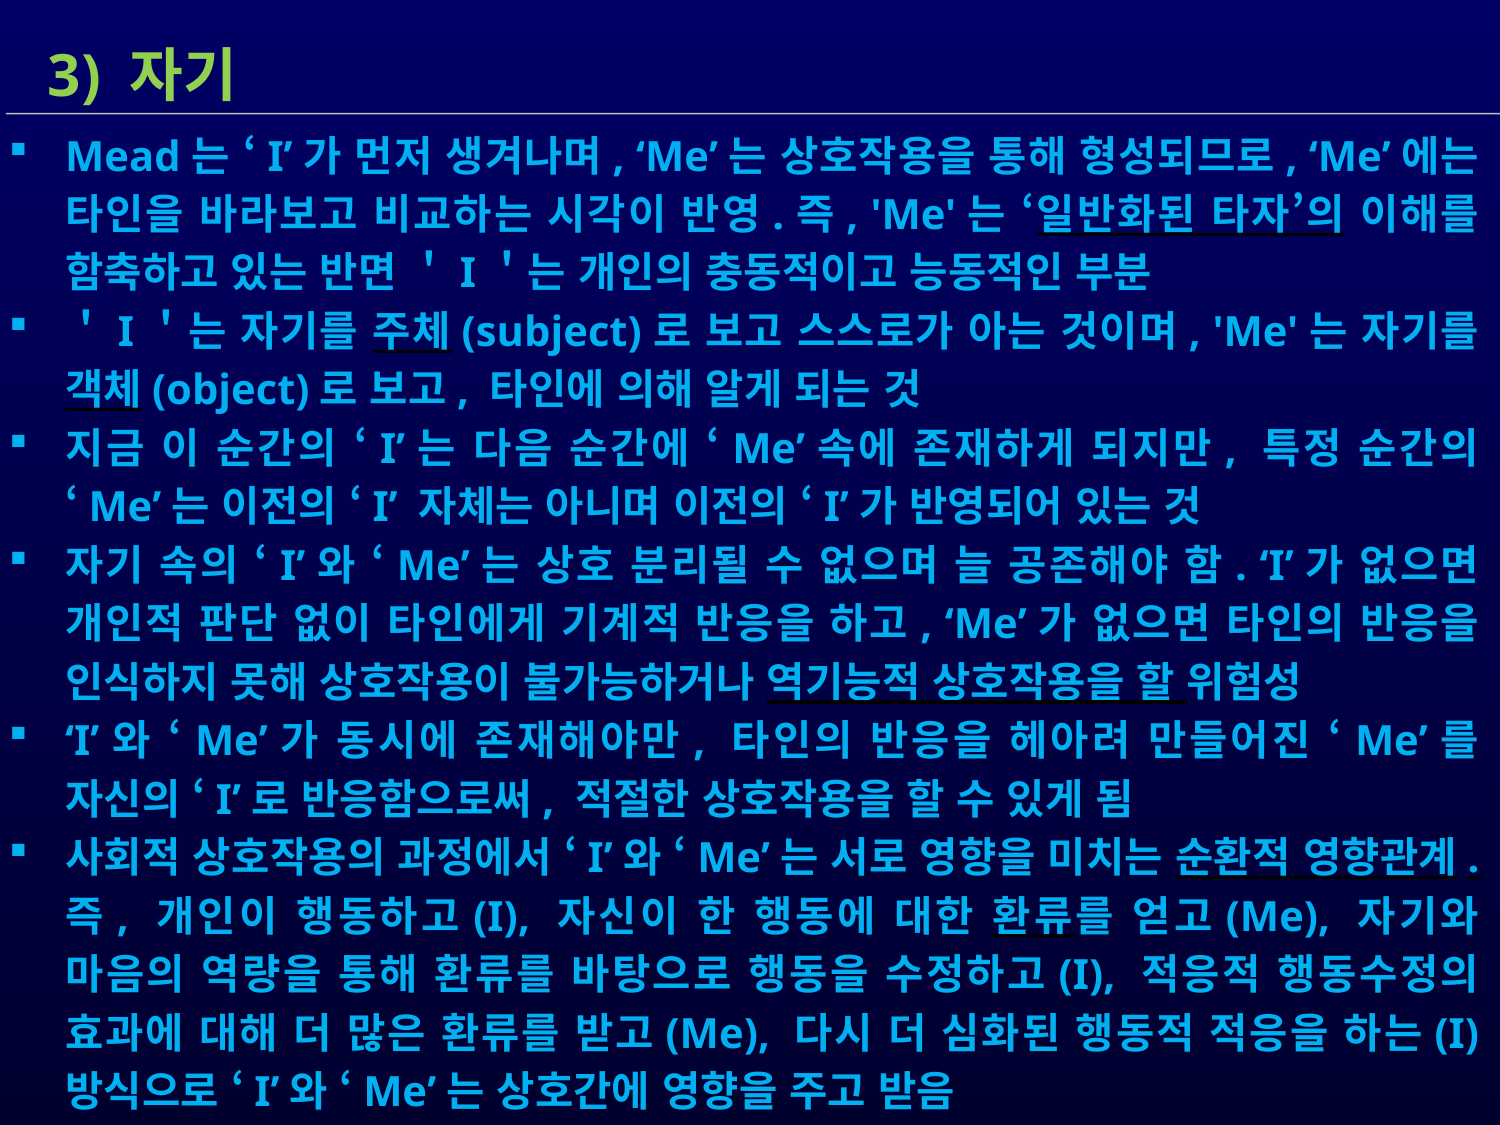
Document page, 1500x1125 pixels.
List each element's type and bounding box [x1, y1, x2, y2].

text_box [0, 30, 1500, 1125]
